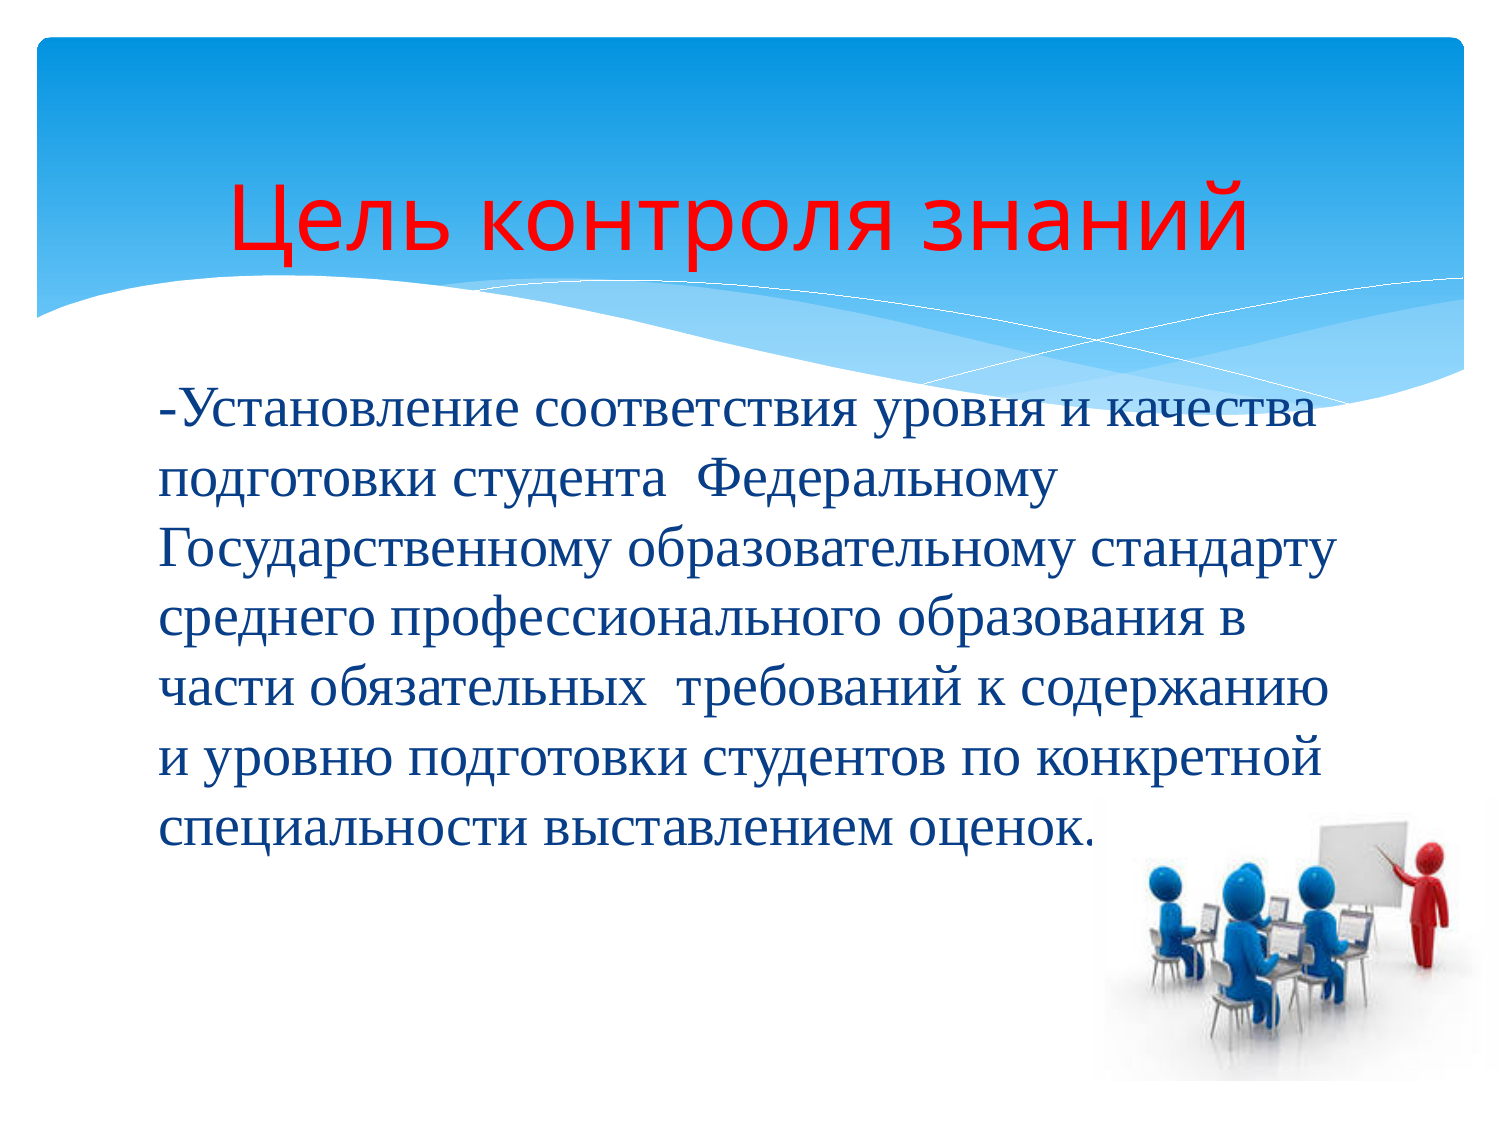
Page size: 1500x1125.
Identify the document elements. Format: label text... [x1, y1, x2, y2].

title Цель контроля знаний [64, 54, 1415, 373]
list -Установление соответствия уровня и качества подготовки студента Федеральному Государственному образовательному стандарту среднего профессионального образования в части обязательных требований к содержанию и уровню подготовки студентов по конкретной специальности выставлением оценок. [143, 373, 1359, 1005]
picture [1092, 798, 1500, 1081]
